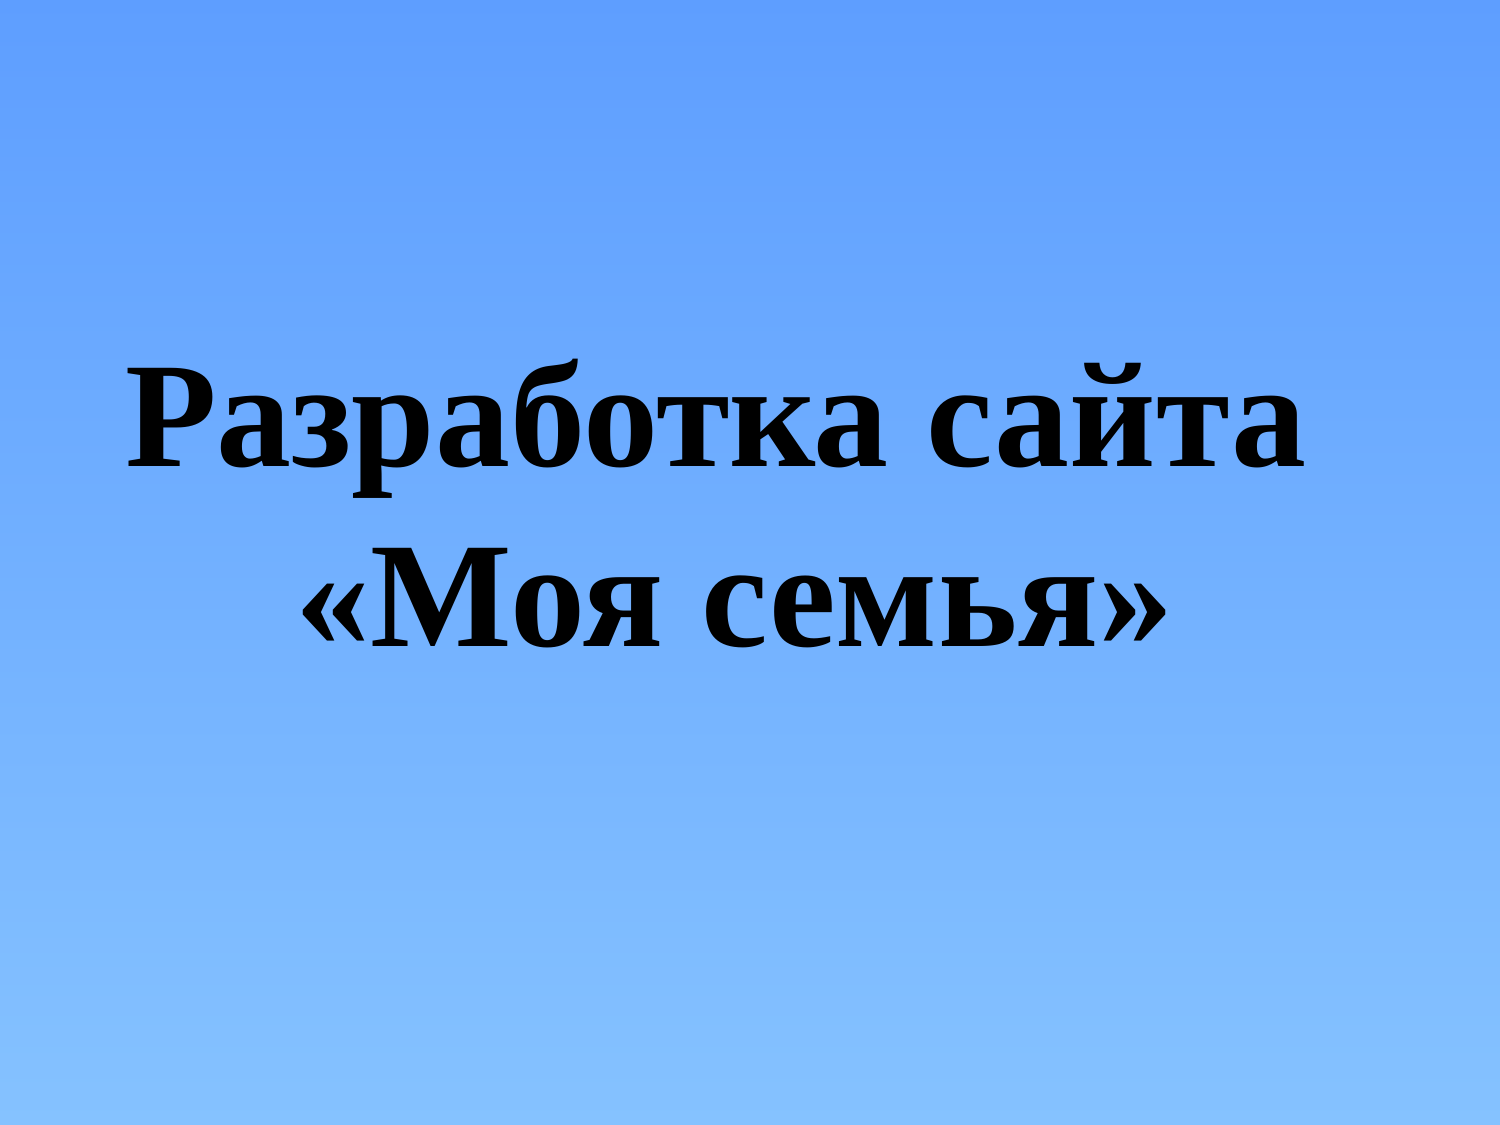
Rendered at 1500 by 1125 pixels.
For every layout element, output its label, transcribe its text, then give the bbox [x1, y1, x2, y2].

title Разработка сайта «Моя семья» [41, 349, 1429, 643]
